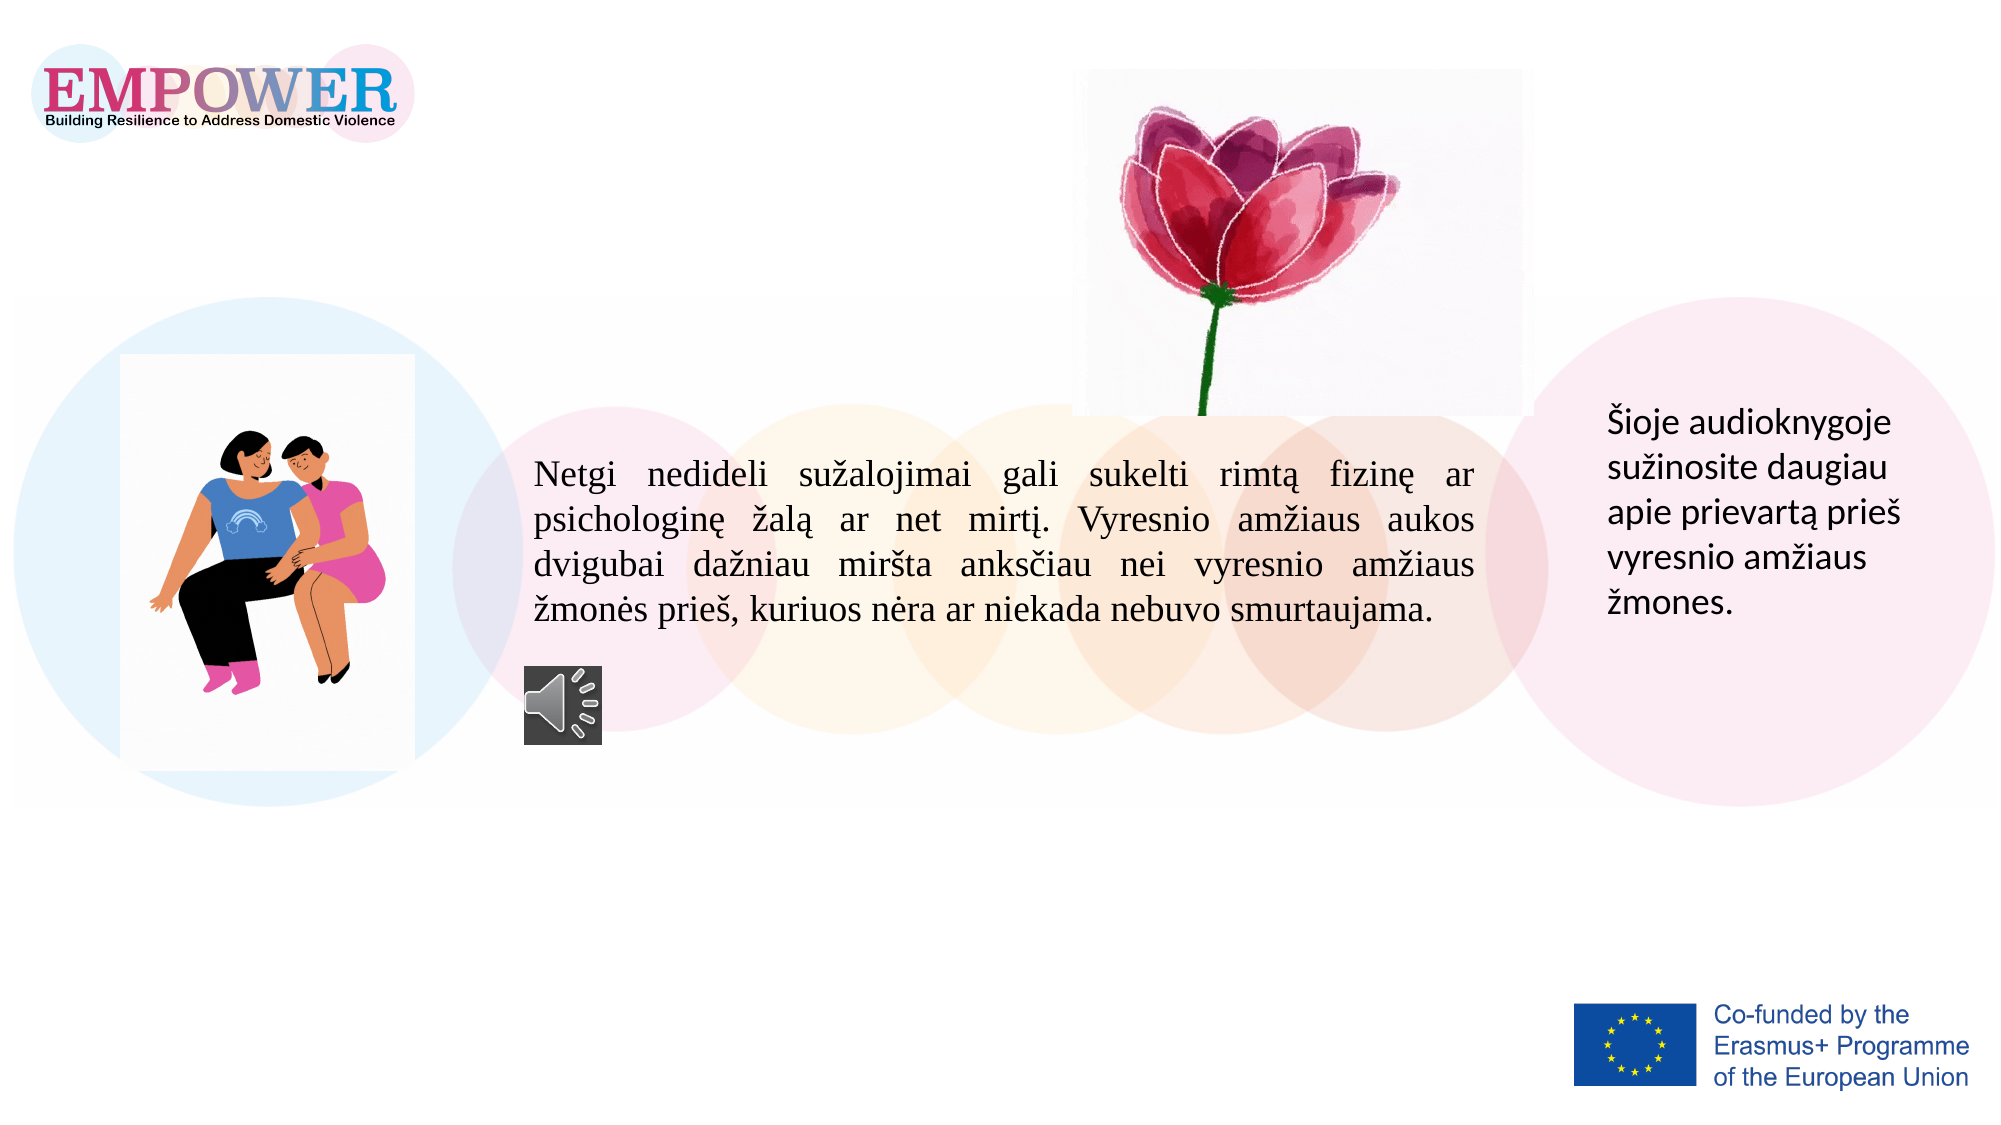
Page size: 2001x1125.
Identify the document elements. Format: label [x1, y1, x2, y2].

picture [31, 44, 415, 143]
picture [13, 69, 1996, 807]
text_box [1550, 979, 2000, 1109]
